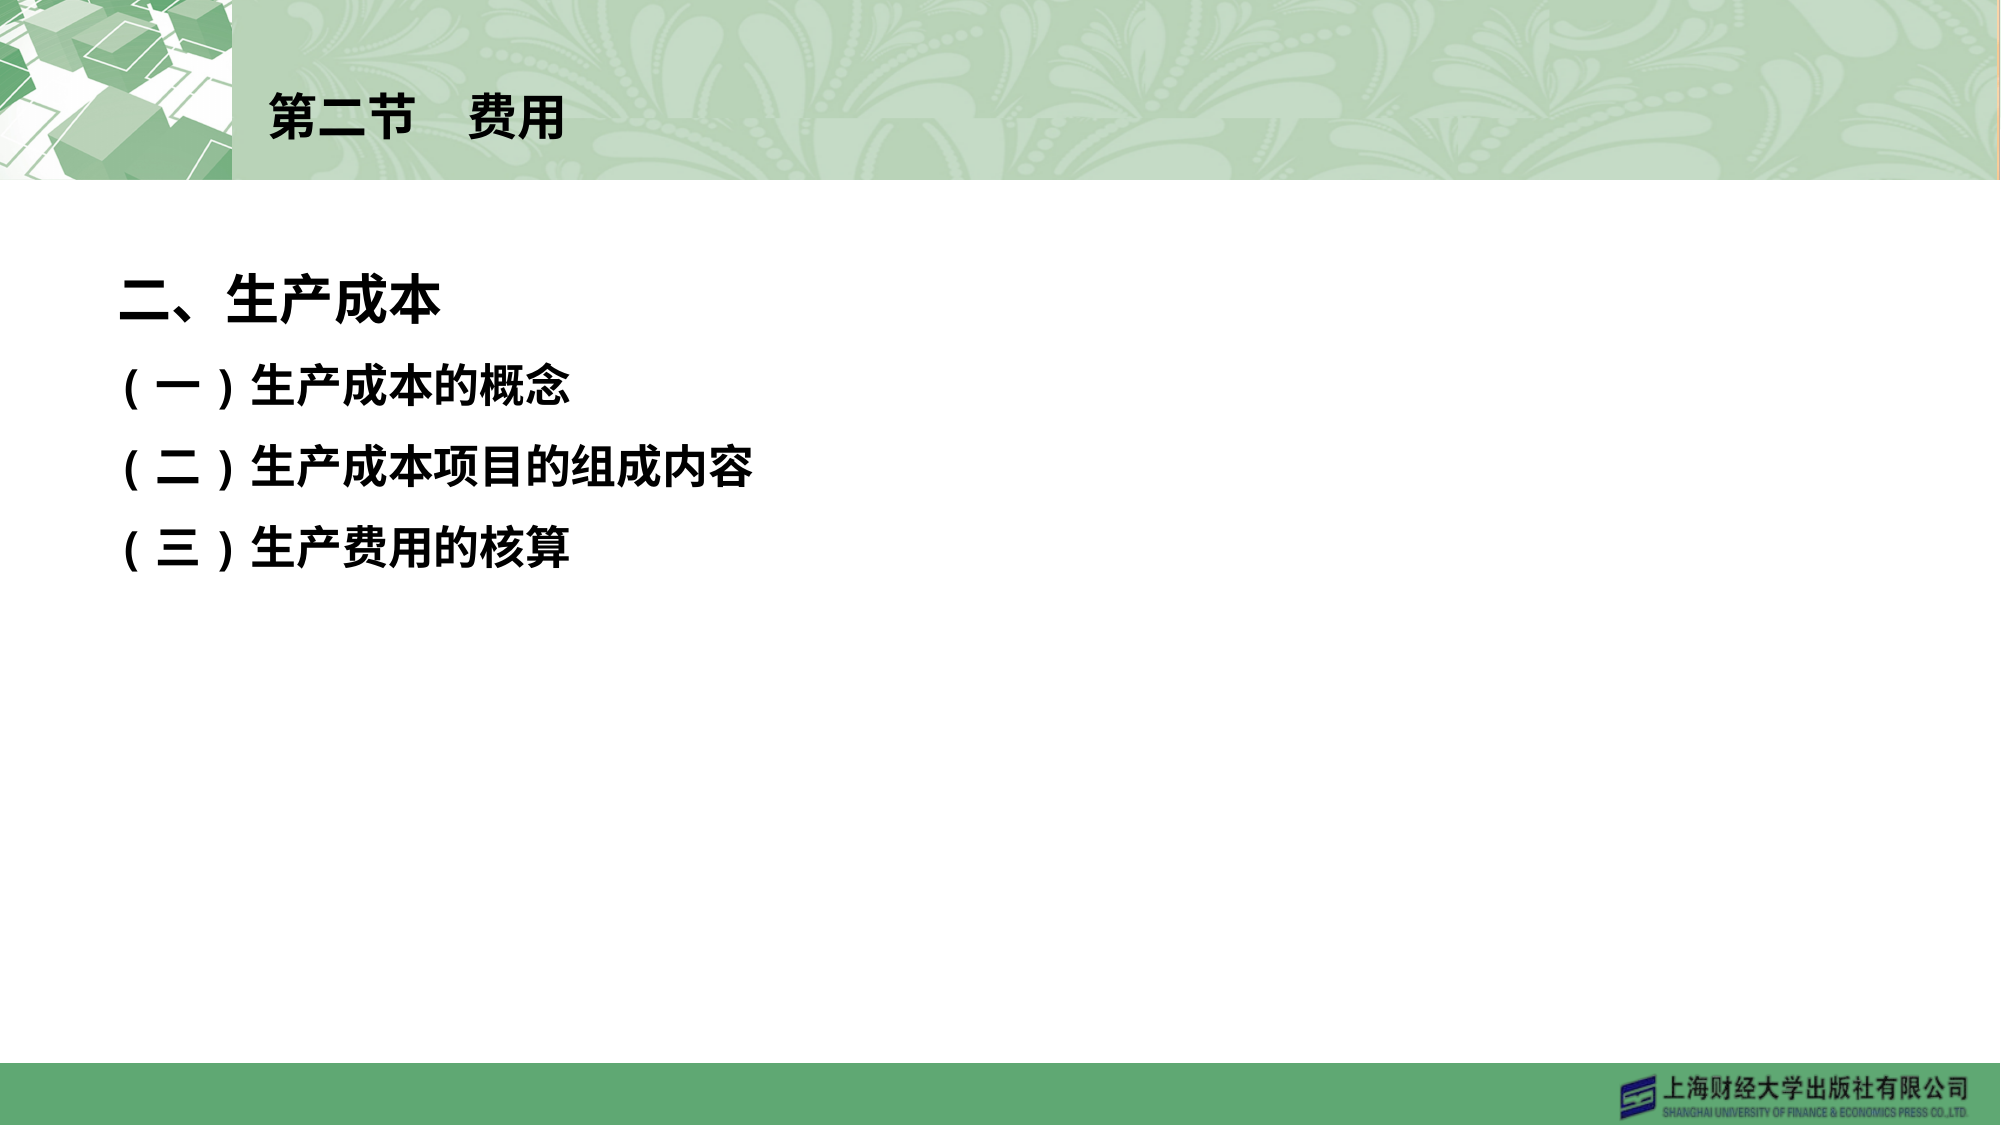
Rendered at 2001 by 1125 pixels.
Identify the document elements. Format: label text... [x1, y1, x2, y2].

picture [0, 0, 2001, 1125]
title 第二节 费用 [252, 64, 1609, 168]
list 二、生产成本 (一)生产成本的概念 (二)生产成本项目的组成内容 (三)生产费用的核算 [102, 241, 1898, 1065]
